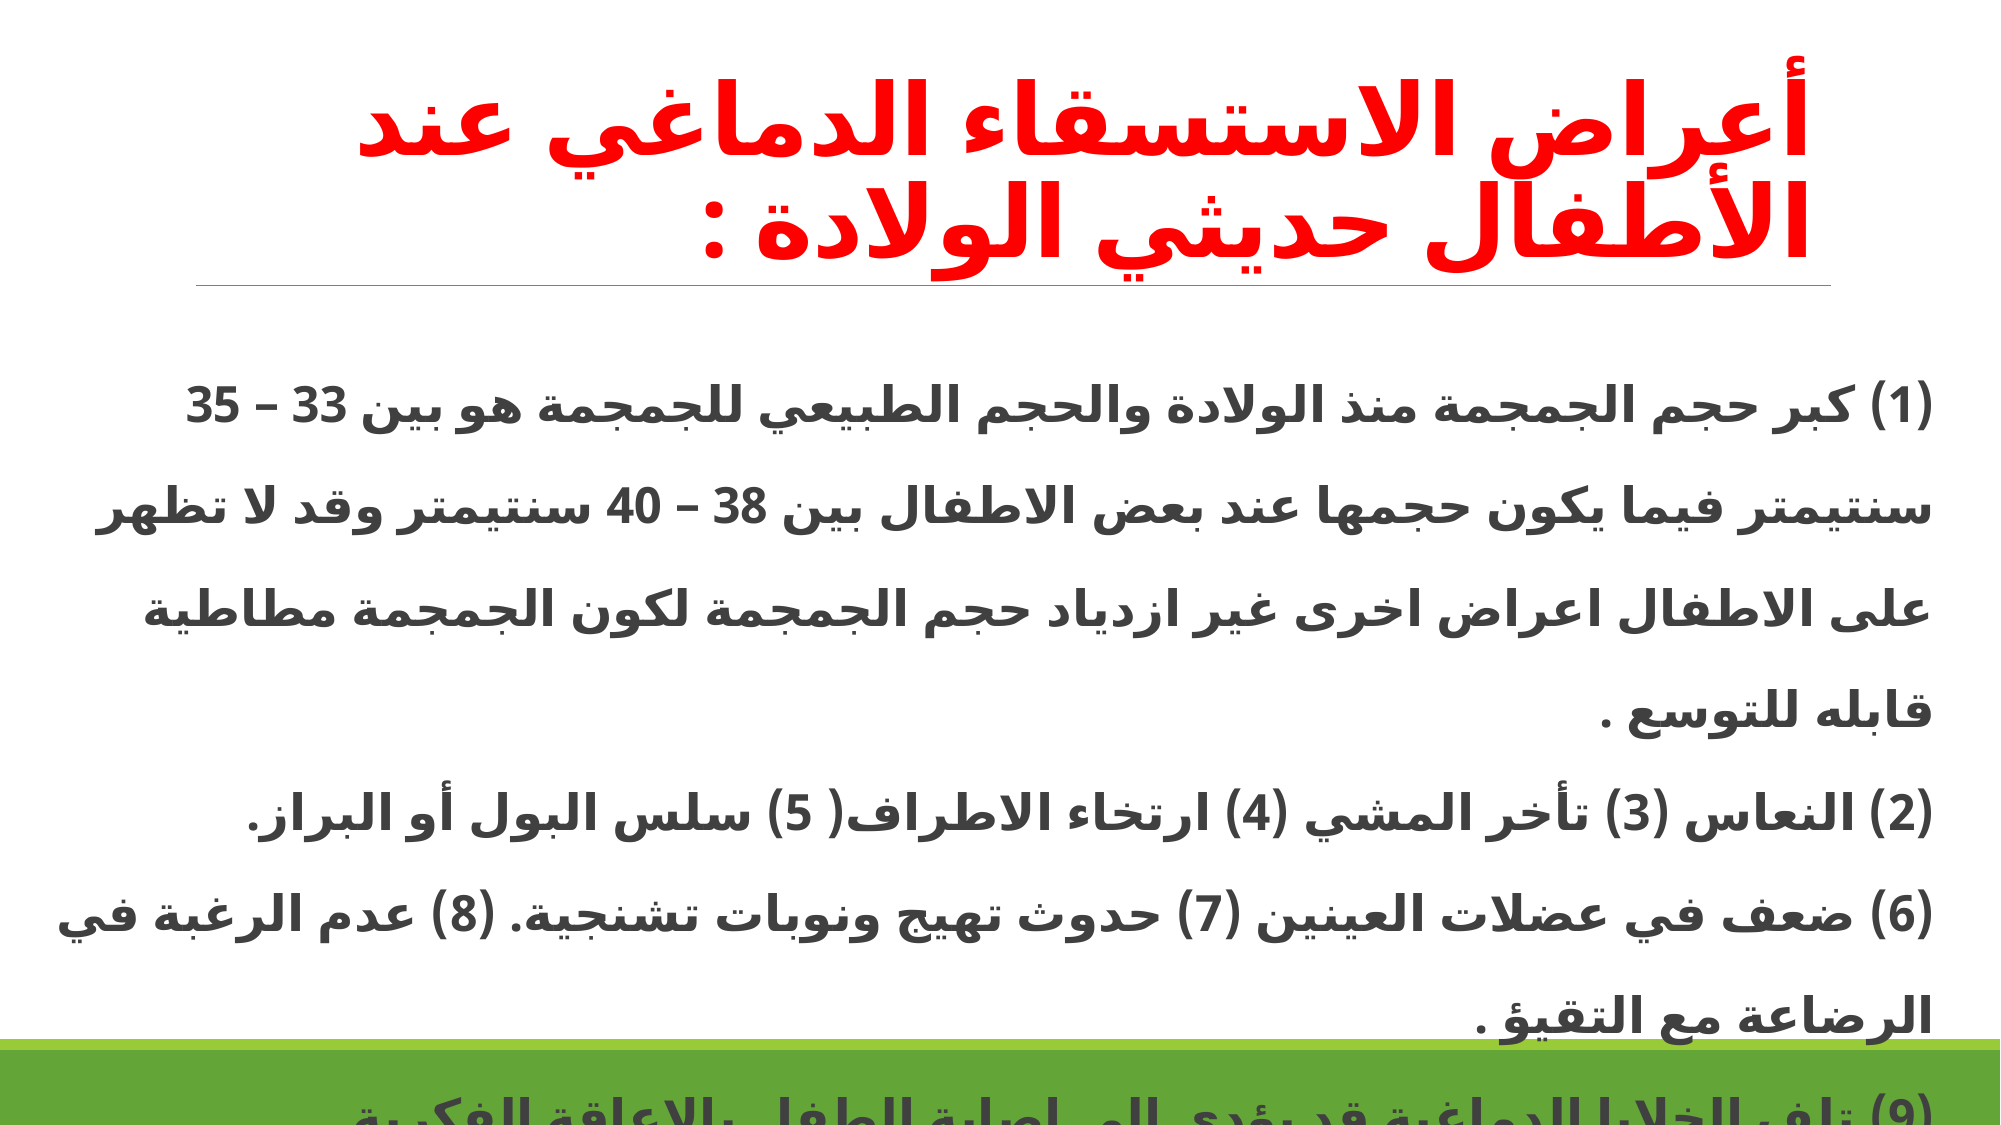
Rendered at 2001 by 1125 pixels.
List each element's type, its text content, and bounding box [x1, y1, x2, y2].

title أعراض الاستسقاء الدماغي عند الأطفال حديثي الولادة : [180, 47, 1830, 285]
list (1) كبر حجم الجمجمة منذ الولادة والحجم الطبيعي للجمجمة هو بين 33 – 35 سنتيمتر فيما يكون حجمها عند بعض الاطفال بين 38 – 40 سنتيمتر وقد لا تظهر على الاطفال اعراض اخرى غير ازدياد حجم الجمجمة لكون الجمجمة مطاطية قابله للتوسع . (2) النعاس (3) تأخر المشي (4) ارتخاء الاطراف( 5) سلس البول أو البراز. (6) ضعف في عضلات العينين (7) حدوث تهيج ونوبات تشنجية. (8) عدم الرغبة في الرضاعة مع التقيؤ . (9) تلف الخلايا الدماغية قد يؤدي الى إصابة الطفل بالإعاقة الفكرية. [48, 322, 1936, 1073]
